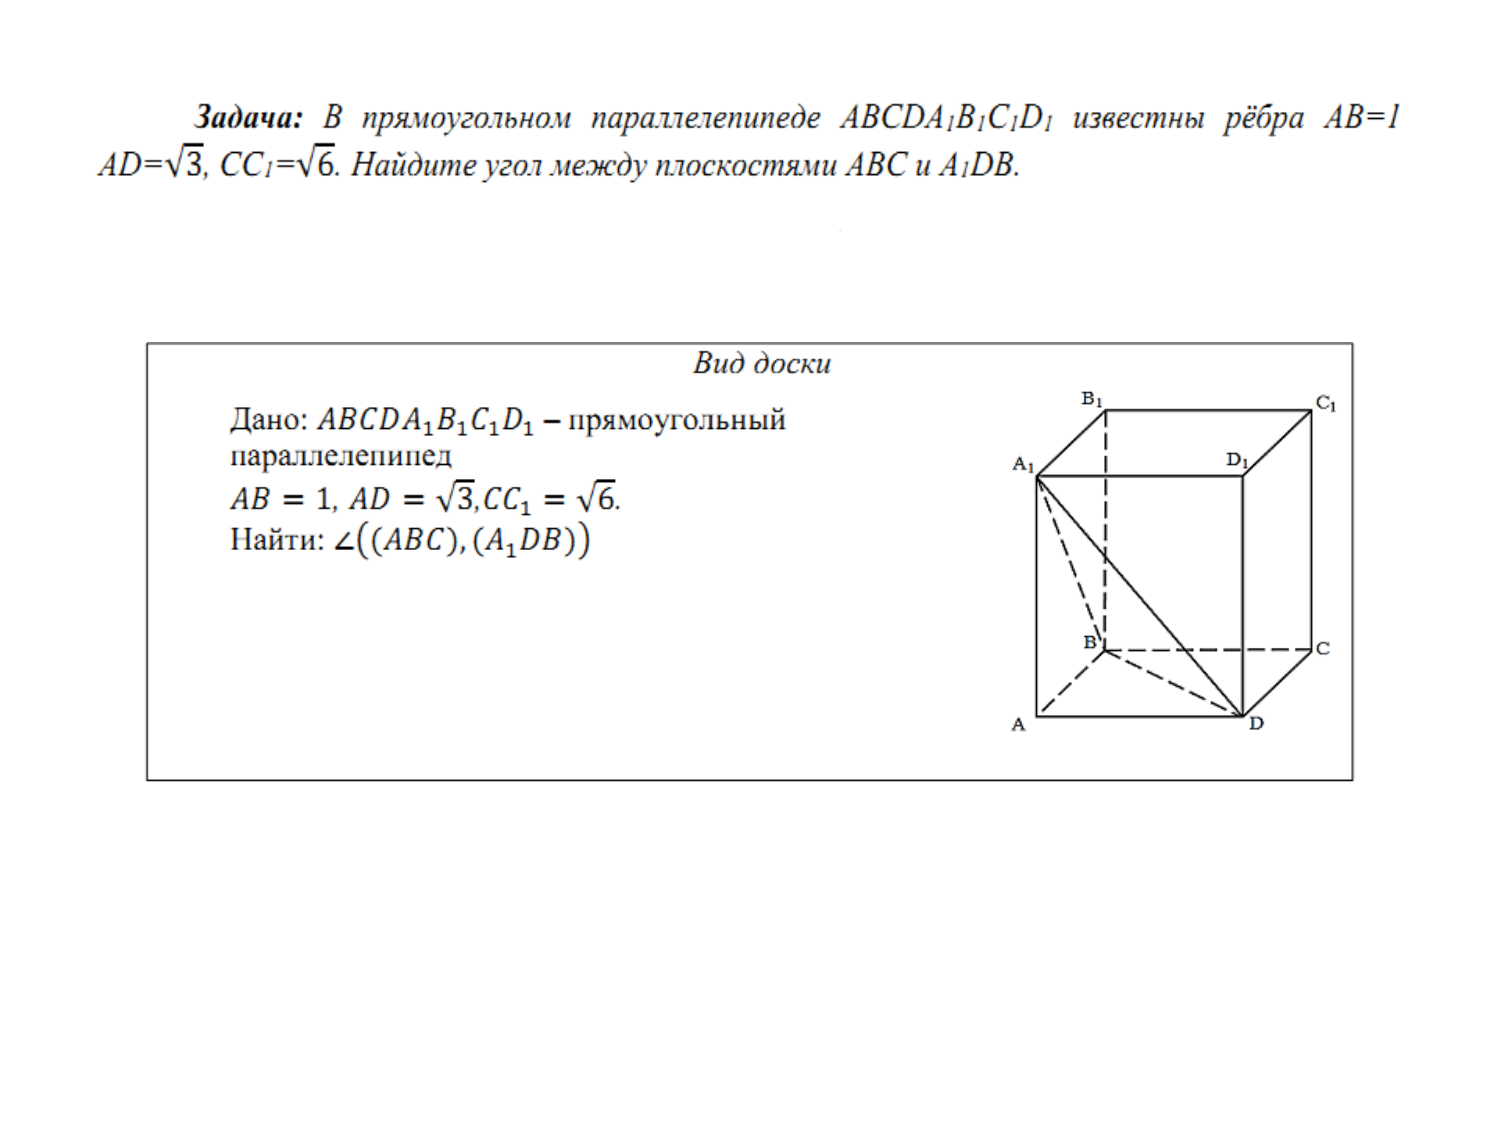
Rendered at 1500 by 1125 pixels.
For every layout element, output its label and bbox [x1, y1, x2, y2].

picture [81, 89, 1419, 232]
picture [141, 341, 1359, 783]
